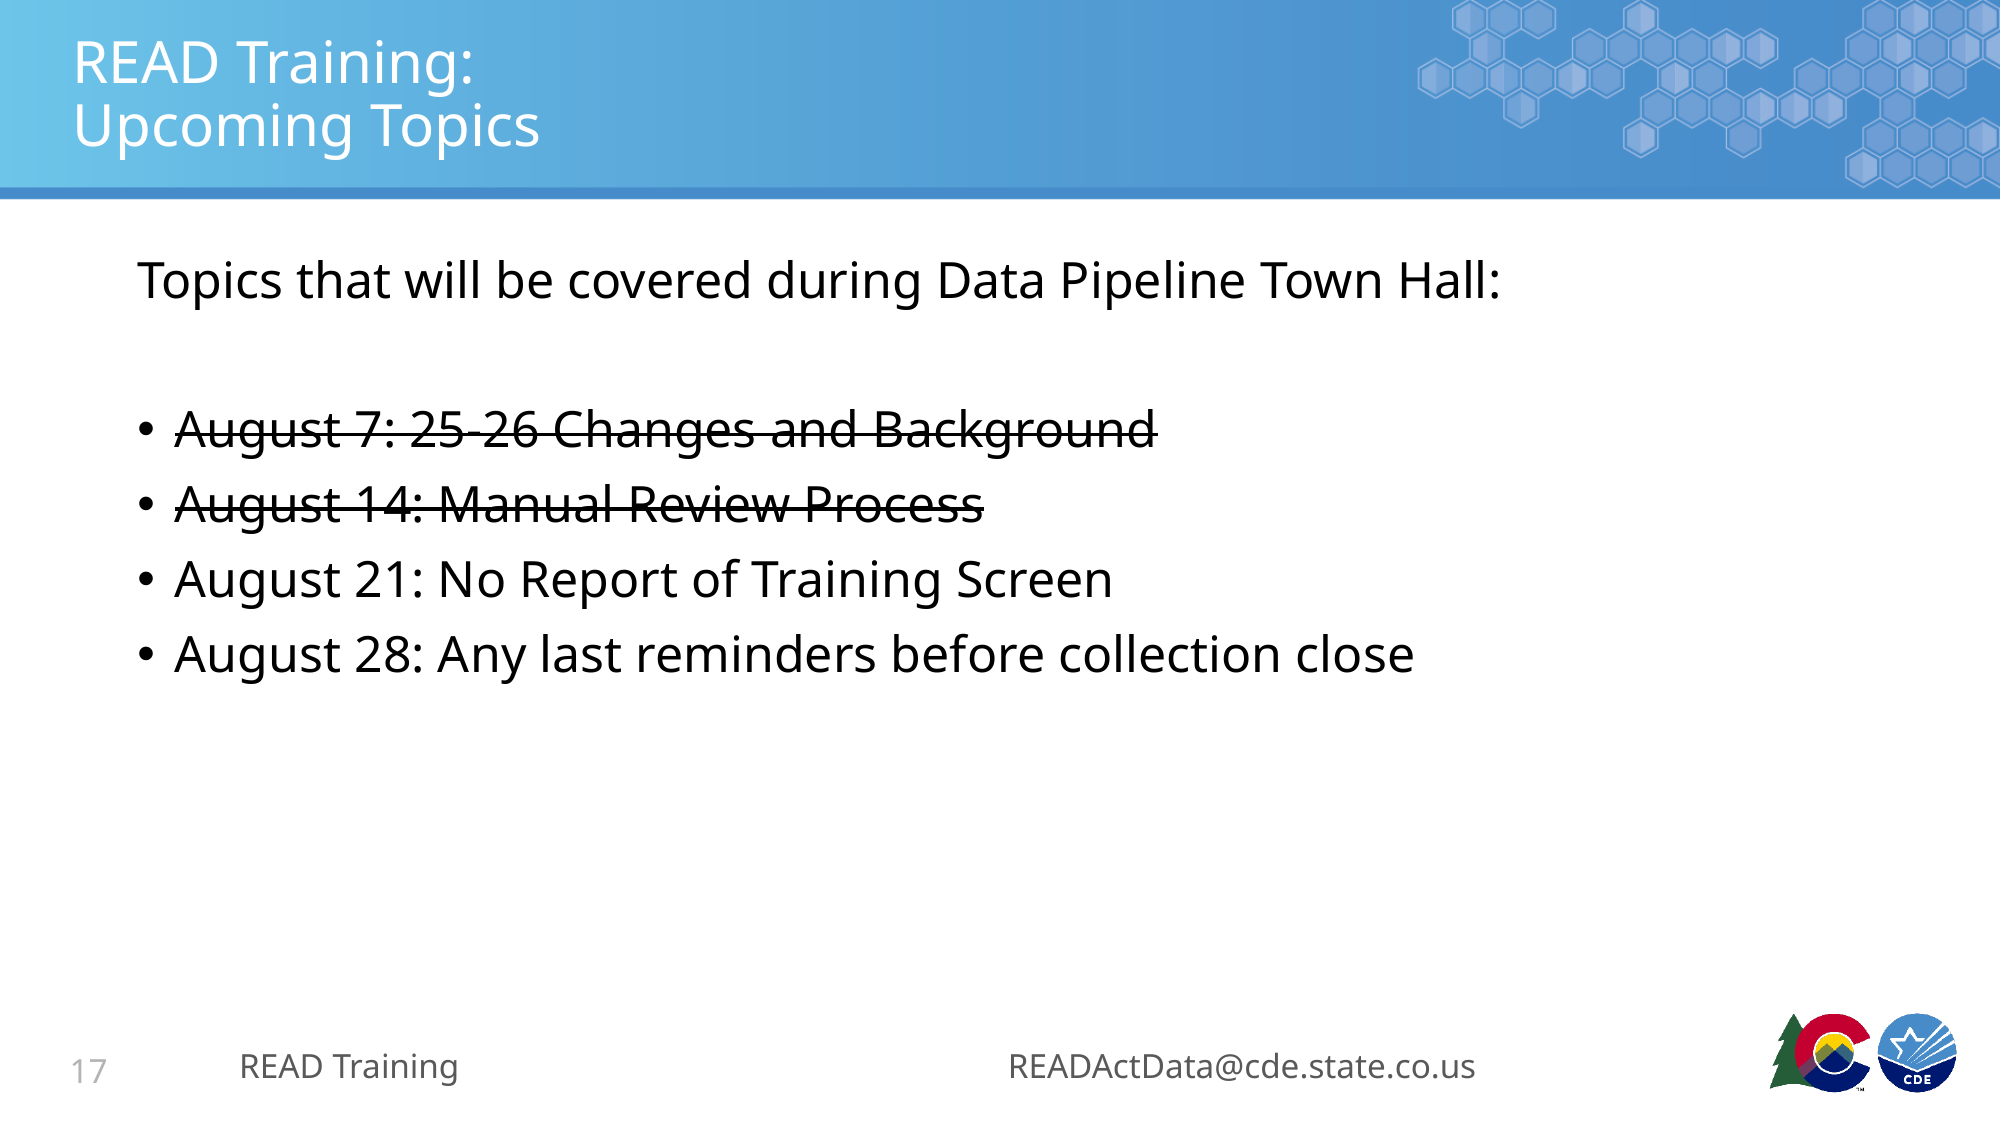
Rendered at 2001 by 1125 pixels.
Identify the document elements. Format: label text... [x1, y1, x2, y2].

slide_number 17 [54, 1042, 191, 1103]
list READ Training [224, 1042, 960, 1103]
title READ Training: Upcoming Topics [72, 33, 1396, 182]
picture [0, 0, 2000, 200]
list Topics that will be covered during Data Pipeline Town Hall: August 7: 25-26 Changes and Background August 14: Manual Review Process August 21: No Report of Training Screen August 28: Any last reminders before collection close [137, 254, 1863, 969]
picture [1768, 1012, 1957, 1093]
list READActData@cde.state.co.us [992, 1042, 1714, 1103]
